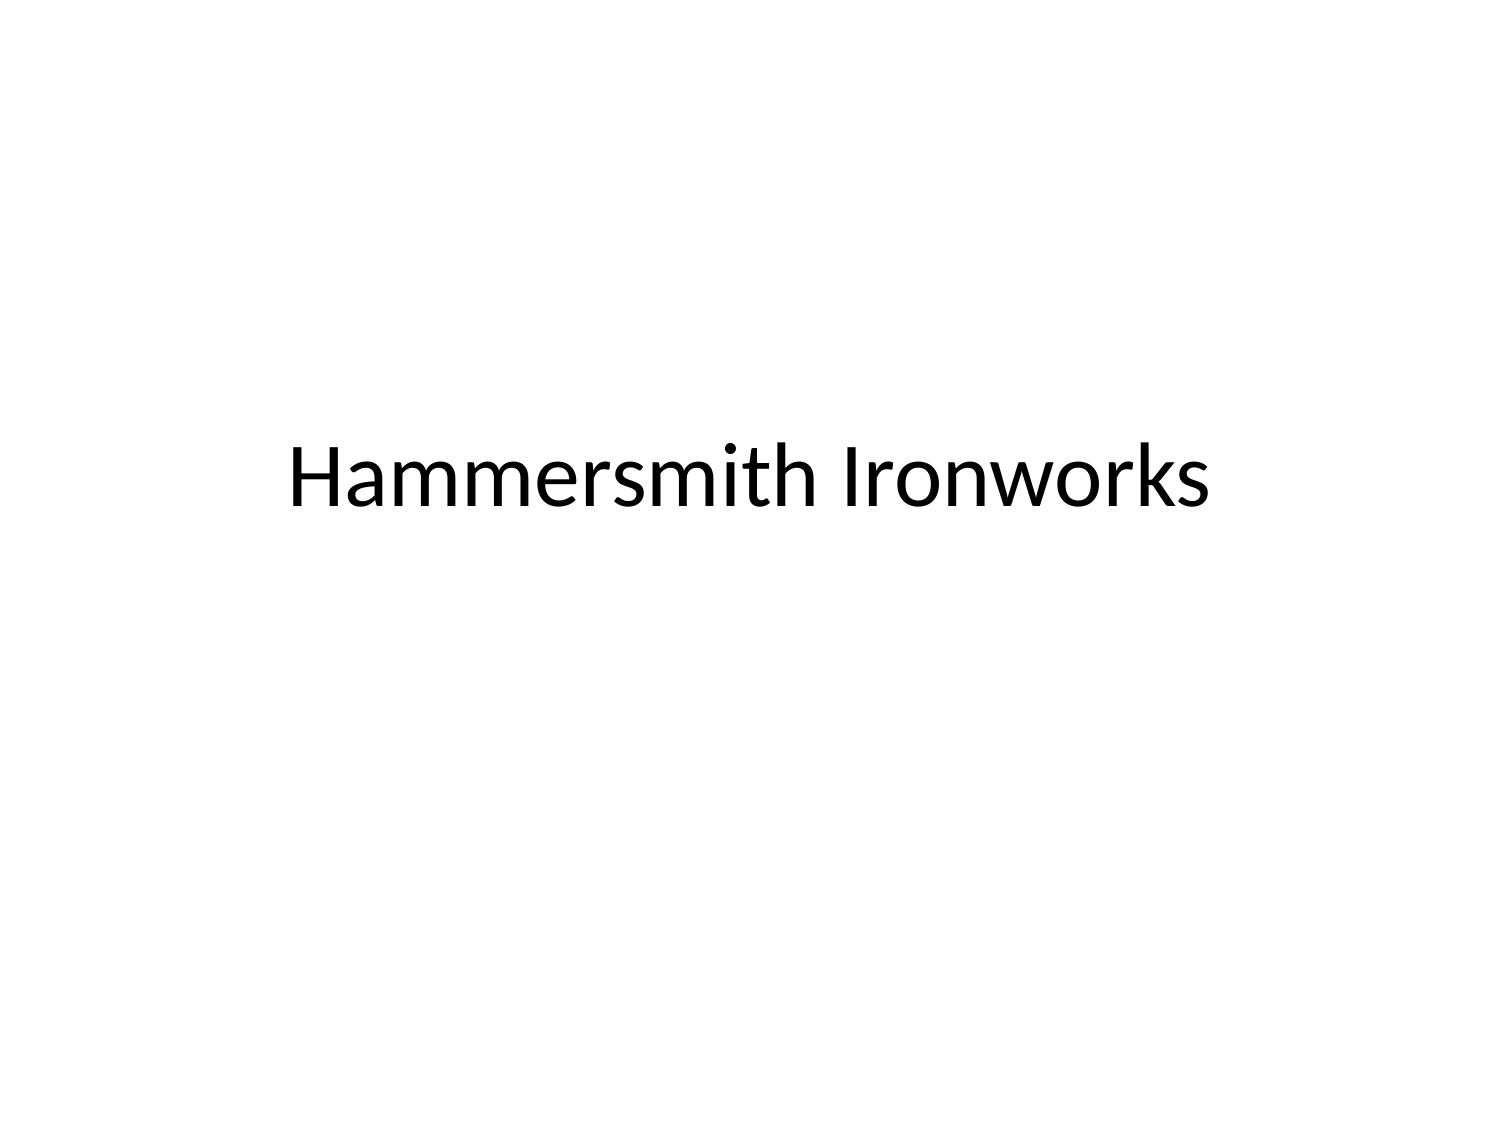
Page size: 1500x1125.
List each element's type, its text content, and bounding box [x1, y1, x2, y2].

title Hammersmith Ironworks [112, 349, 1388, 591]
